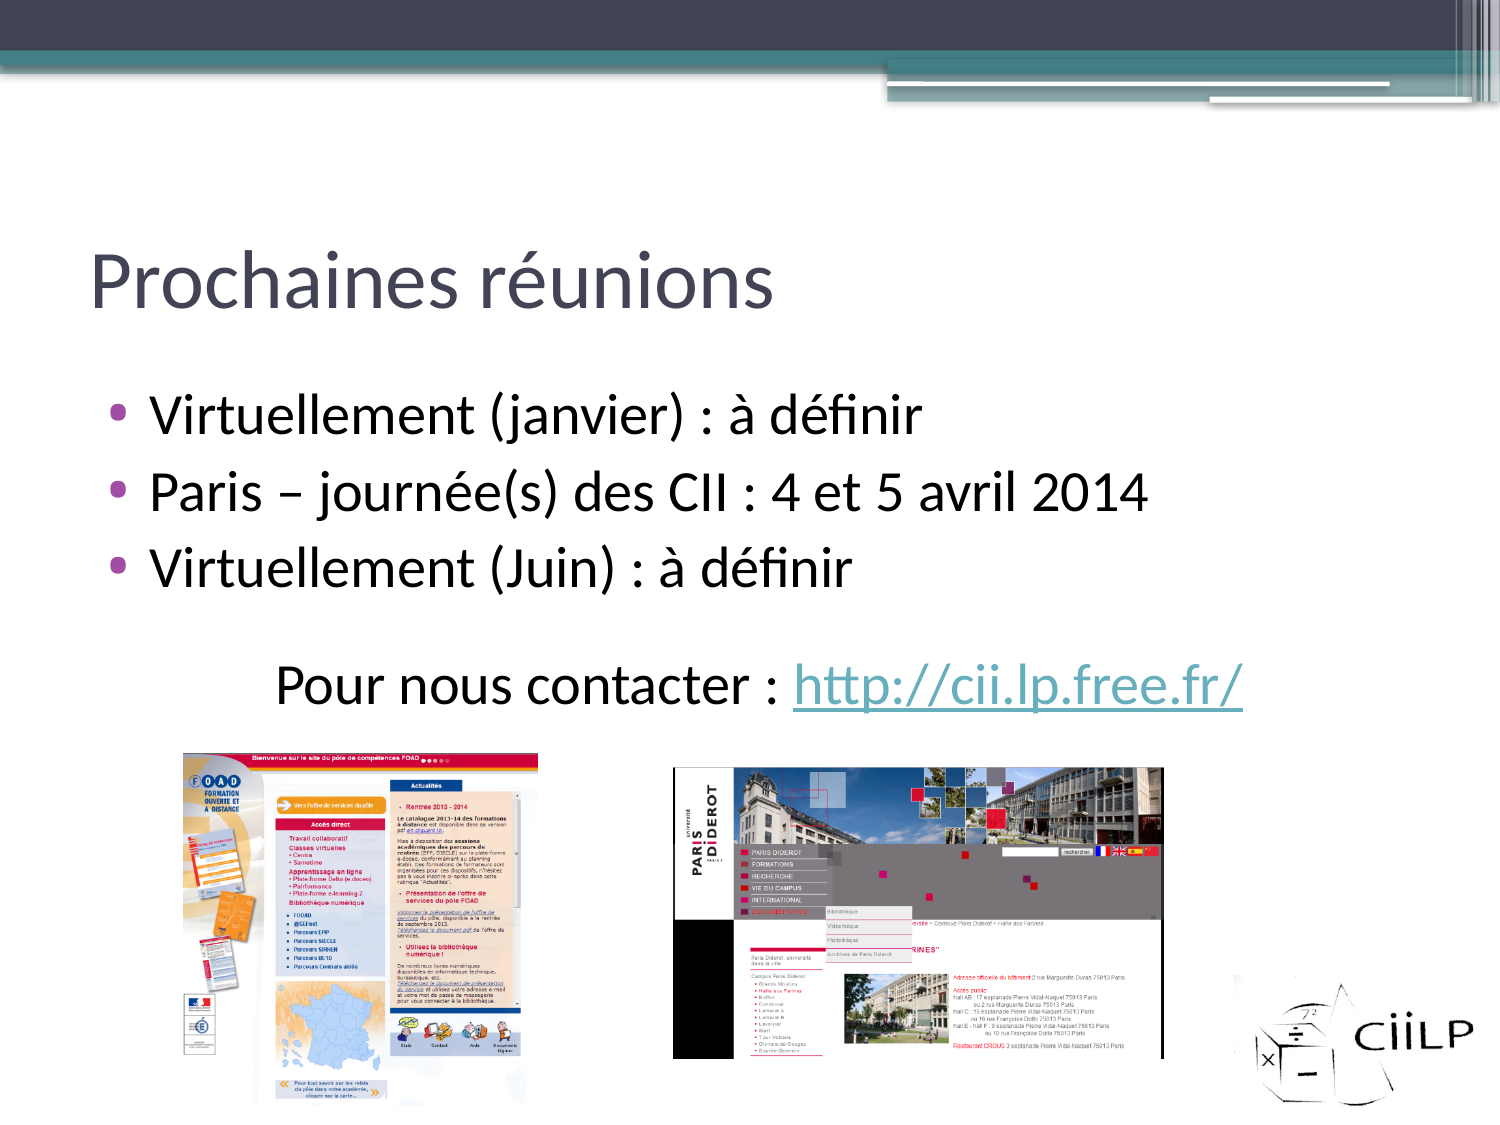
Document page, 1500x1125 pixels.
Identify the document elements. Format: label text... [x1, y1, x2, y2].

title Prochaines réunions [75, 187, 1425, 363]
picture [182, 753, 538, 1107]
picture [673, 766, 1164, 1059]
picture [1233, 975, 1483, 1110]
list Virtuellement (janvier) : à définir Paris – journée(s) des CII : 4 et 5 avril 2014 Virtuellement (Juin) : à définir Pour nous contacter : http://cii.lp.free.fr/ [75, 368, 1425, 1079]
